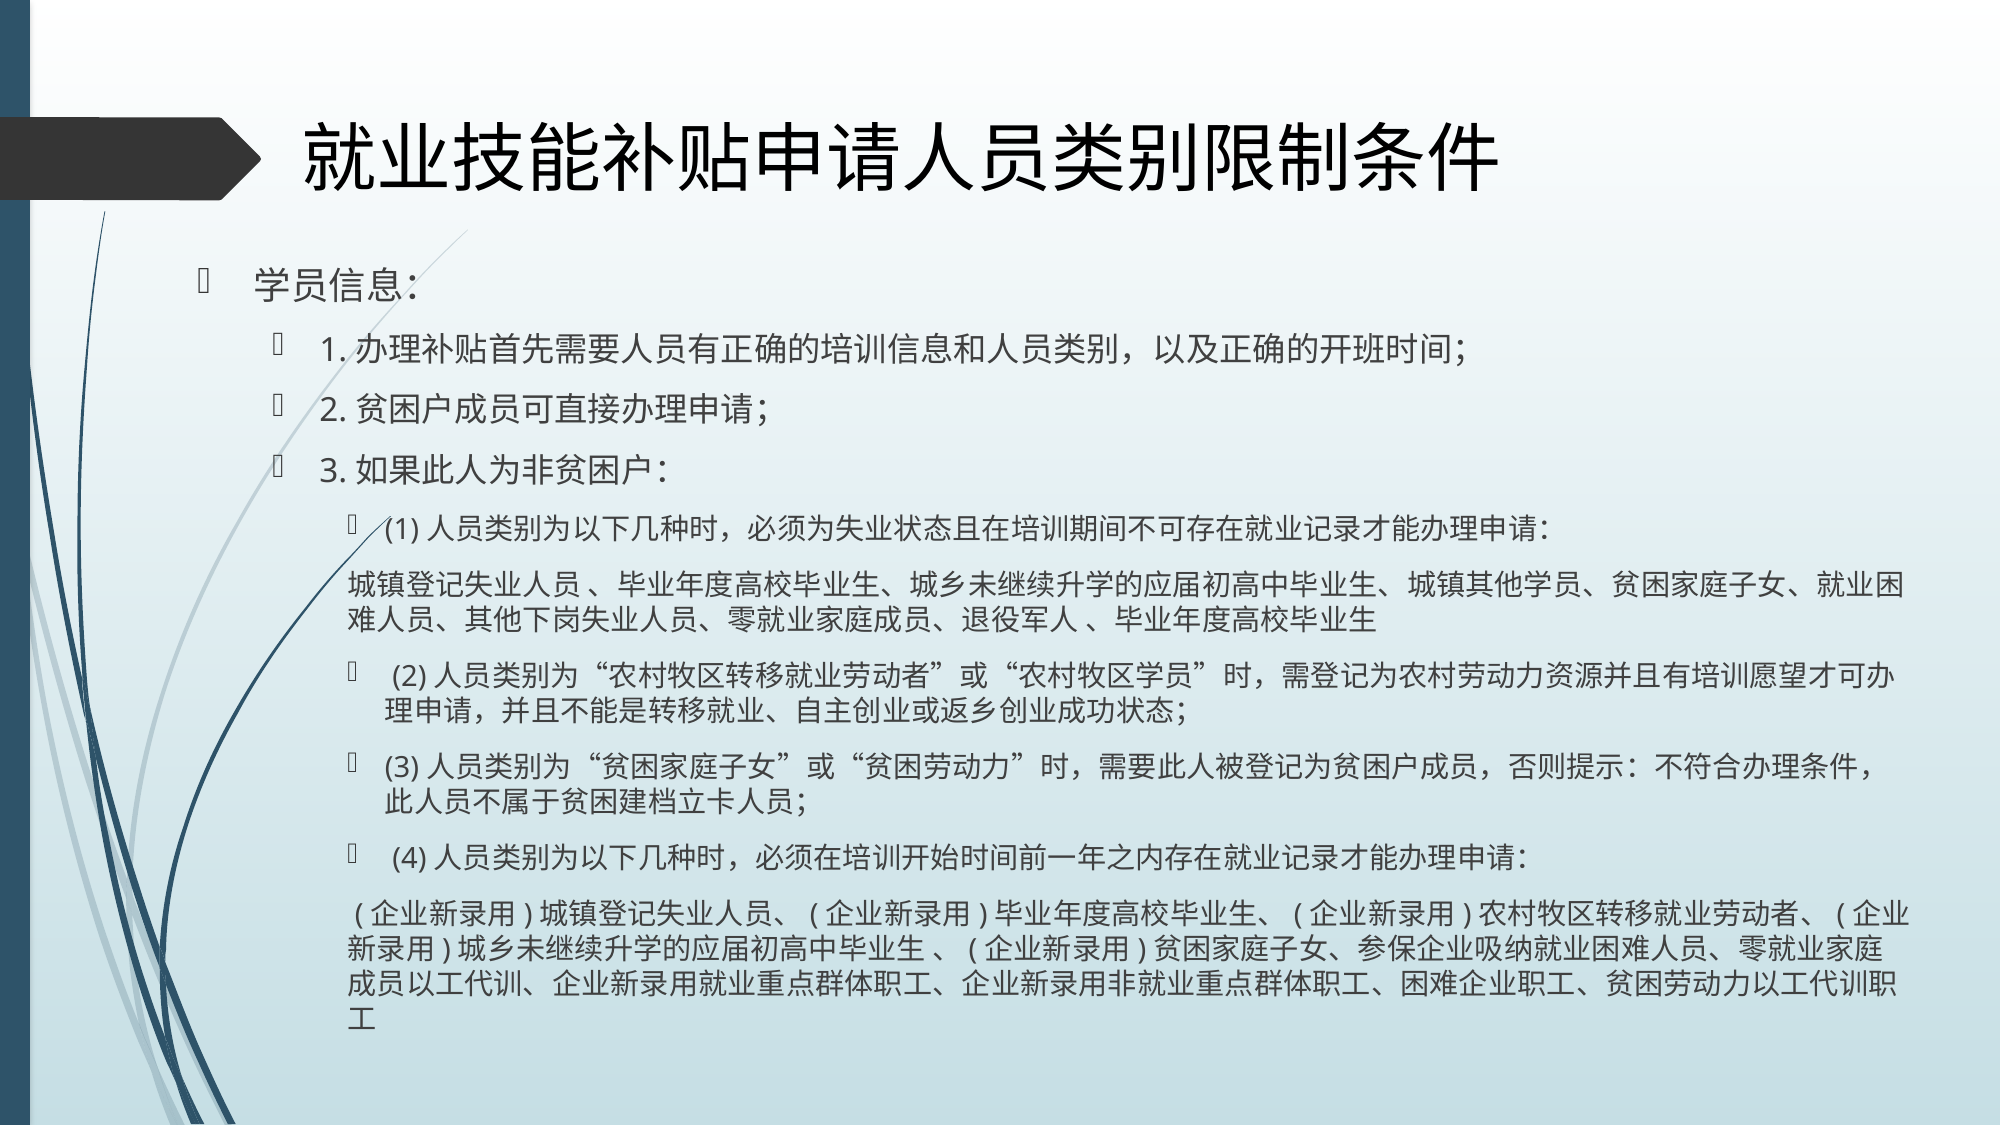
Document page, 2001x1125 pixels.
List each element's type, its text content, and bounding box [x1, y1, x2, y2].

list 学员信息： 1.办理补贴首先需要人员有正确的培训信息和人员类别，以及正确的开班时间； 2.贫困户成员可直接办理申请； 3.如果此人为非贫困户： (1)人员类别为以下几种时，必须为失业状态且在培训期间不可存在就业记录才能办理申请： 城镇登记失业人员 、毕业年度高校毕业生、城乡未继续升学的应届初高中毕业生、城镇其他学员、贫困家庭子女、就业困难人员、其他下岗失业人员、零就业家庭成员、退役军人 、毕业年度高校毕业生 (2)人员类别为“农村牧区转移就业劳动者”或“农村牧区学员”时，需登记为农村劳动力资源并且有培训愿望才可办理申请，并且不能是转移就业、自主创业或返乡创业成功状态； (3)人员类别为“贫困家庭子女”或“贫困劳动力”时，需要此人被登记为贫困户成员，否则提示：不符合办理条件，此人员不属于贫困建档立卡人员； (4)人员类别为以下几种时，必须在培训开始时间前一年之内存在就业记录才能办理申请： (企业新录用)城镇登记失业人员、(企业新录用)毕业年度高校毕业生、(企业新录用)农村牧区转移就业劳动者、(企业新录用)城乡未继续升学的应届初高中毕业生 、(企业新录用)贫困家庭子女、参保企业吸纳就业困难人员、零就业家庭成员以工代训、企业新录用就业重点群体职工、企业新录用非就业重点群体职工、困难企业职工、贫困劳动力以工代训职工 [182, 254, 1927, 1049]
title 就业技能补贴申请人员类别限制条件 [286, 102, 1888, 216]
